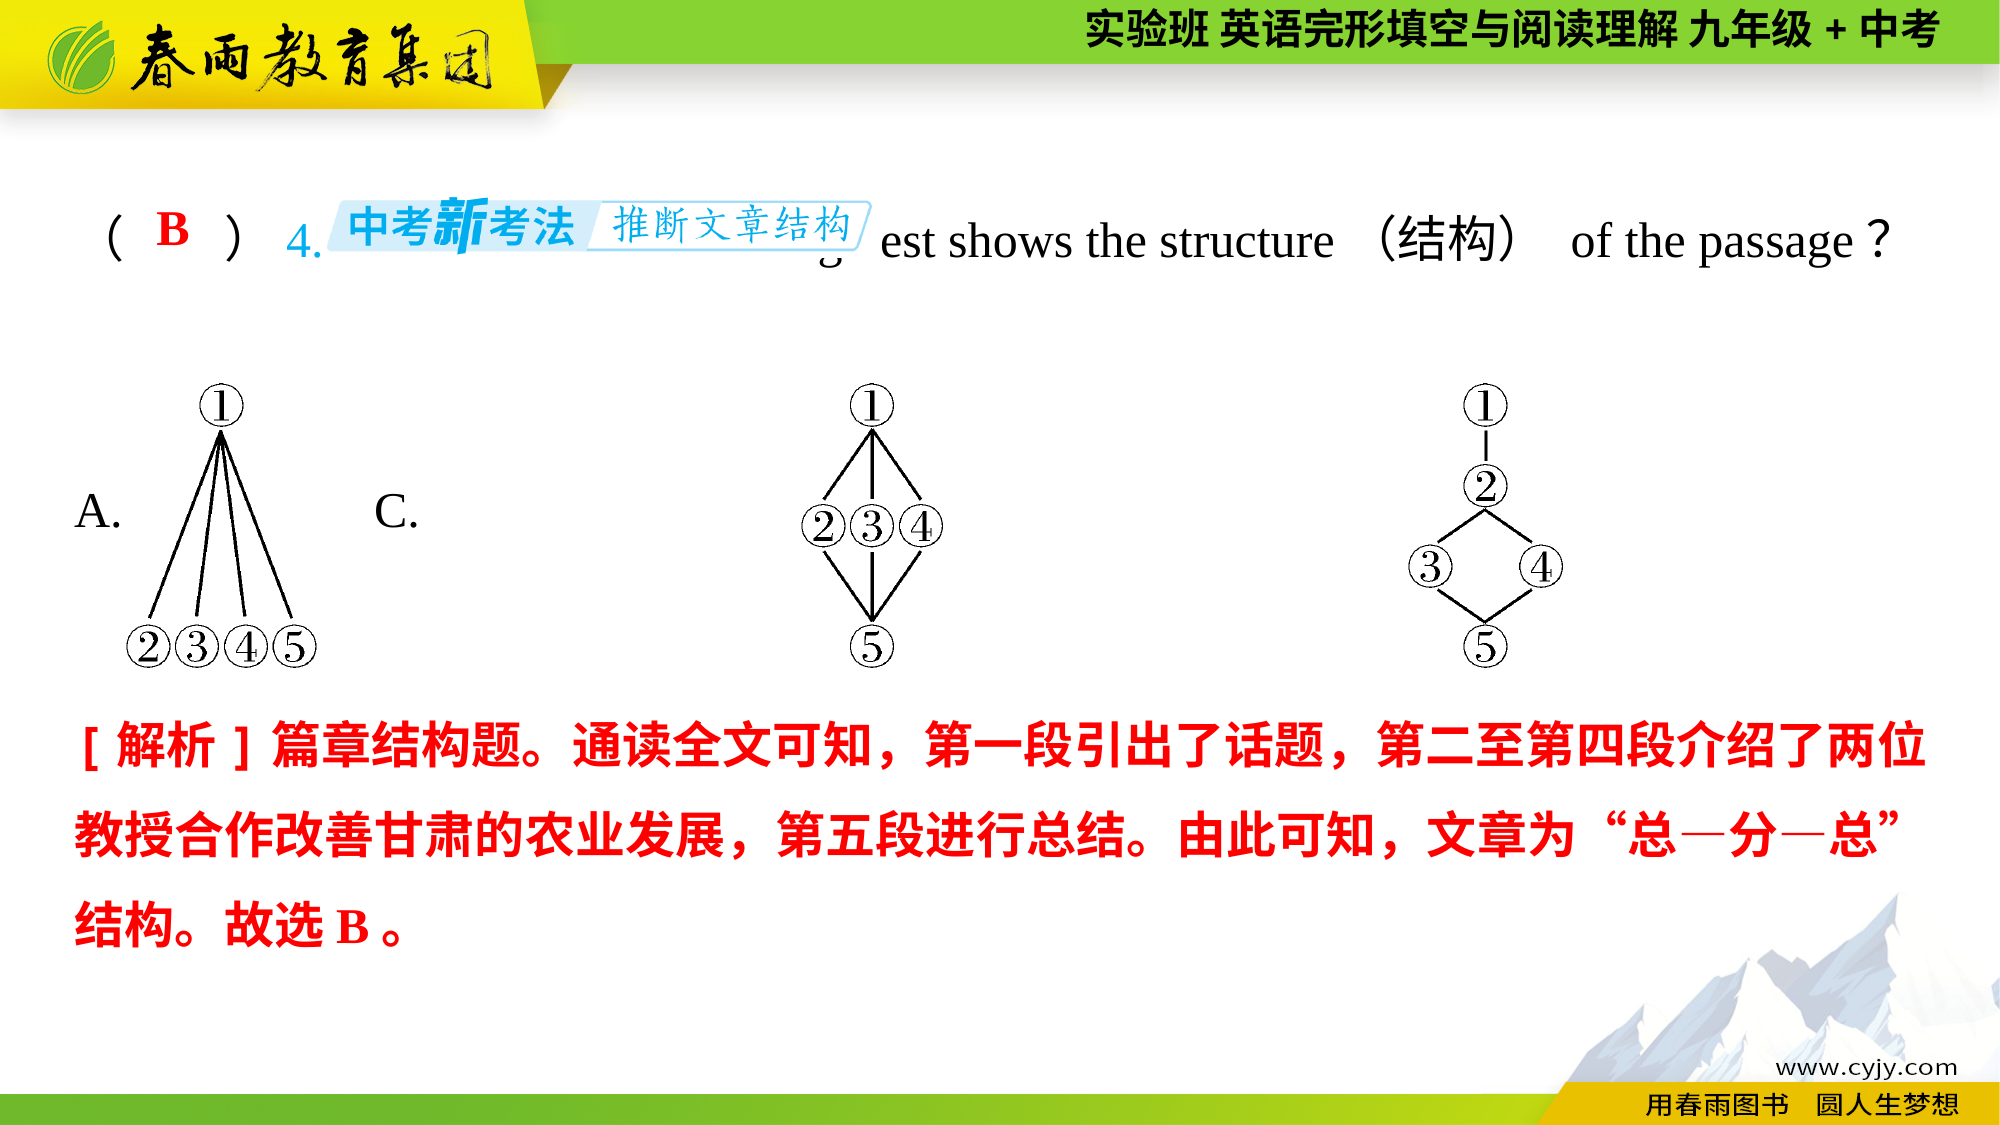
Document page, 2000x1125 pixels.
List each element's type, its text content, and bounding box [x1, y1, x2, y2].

list （ ）4. Which of the following best shows the structure（结构） of the passage？ A. B. C. [59, 169, 1944, 640]
text_box B [141, 188, 205, 264]
picture [0, 0, 2000, 1125]
text_box [解析]篇章结构题。通读全文可知，第一段引出了话题，第二至第四段介绍了两位教授合作改善甘肃的农业发展，第五段进行总结。由此可知，文章为“总—分—总”结构。故选B。 [59, 675, 1944, 961]
